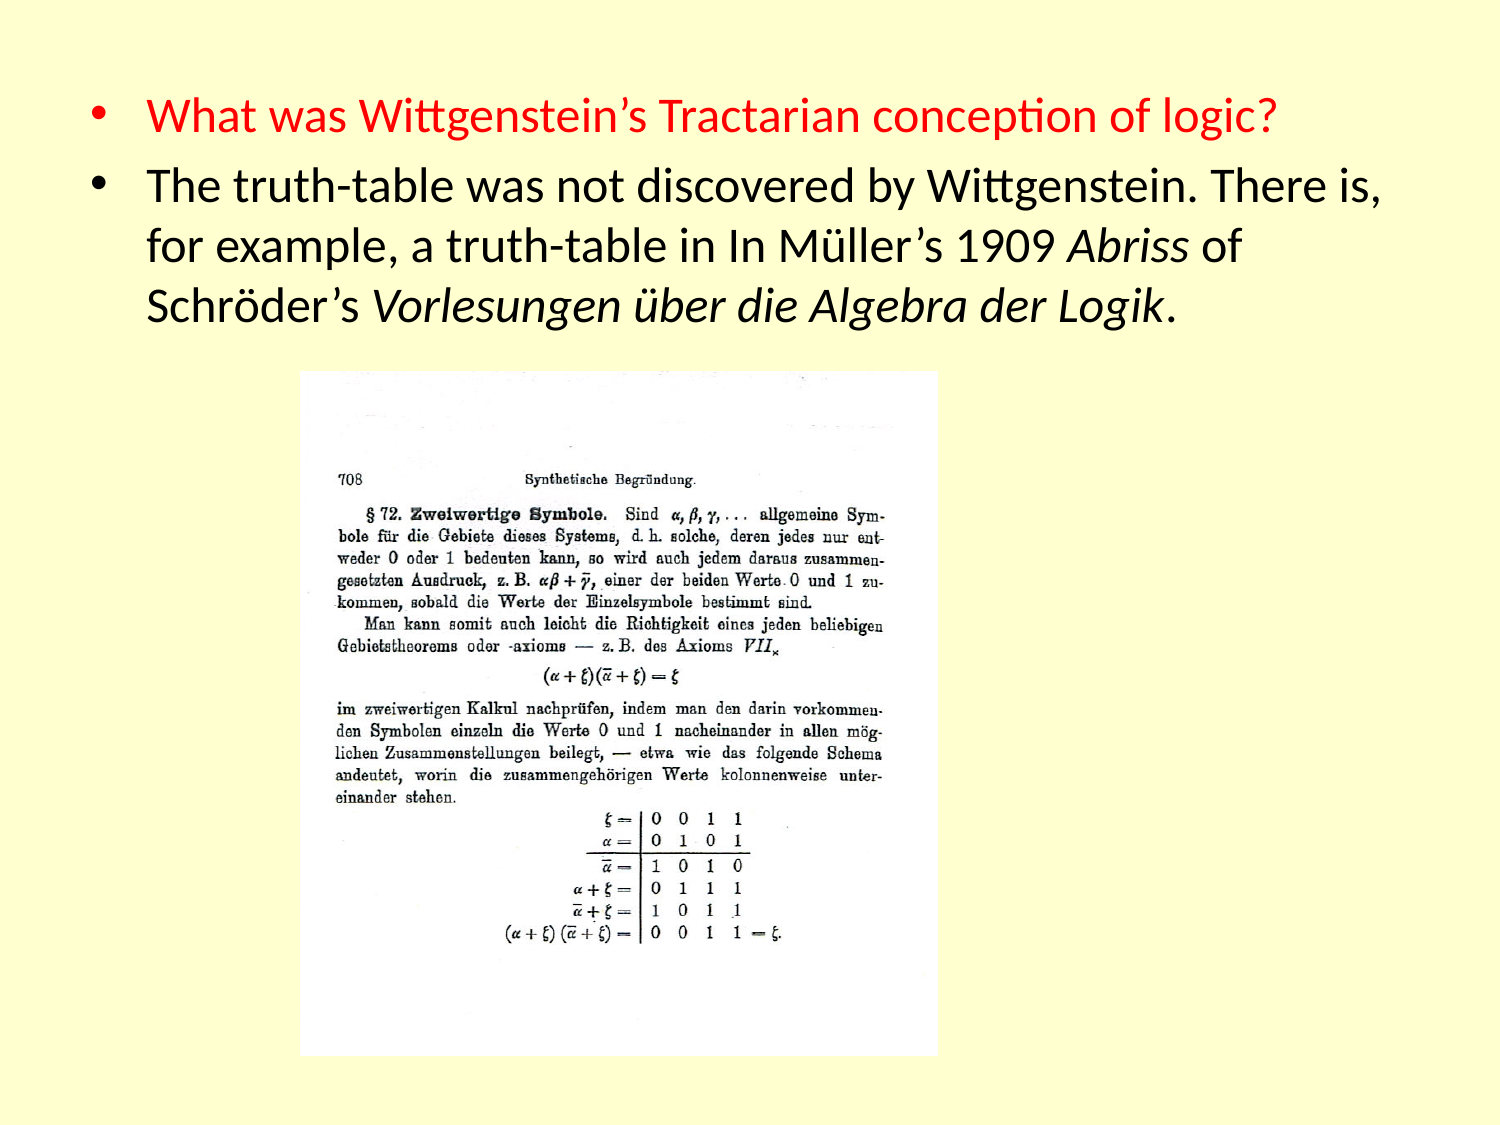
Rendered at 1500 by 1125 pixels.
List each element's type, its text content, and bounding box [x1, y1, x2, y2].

picture [299, 371, 938, 1057]
list What was Wittgenstein’s Tractarian conception of logic? The truth-table was not discovered by Wittgenstein. There is, for example, a truth-table in In Müller’s 1909 Abriss of Schröder’s Vorlesungen über die Algebra der Logik. [75, 75, 1425, 1005]
